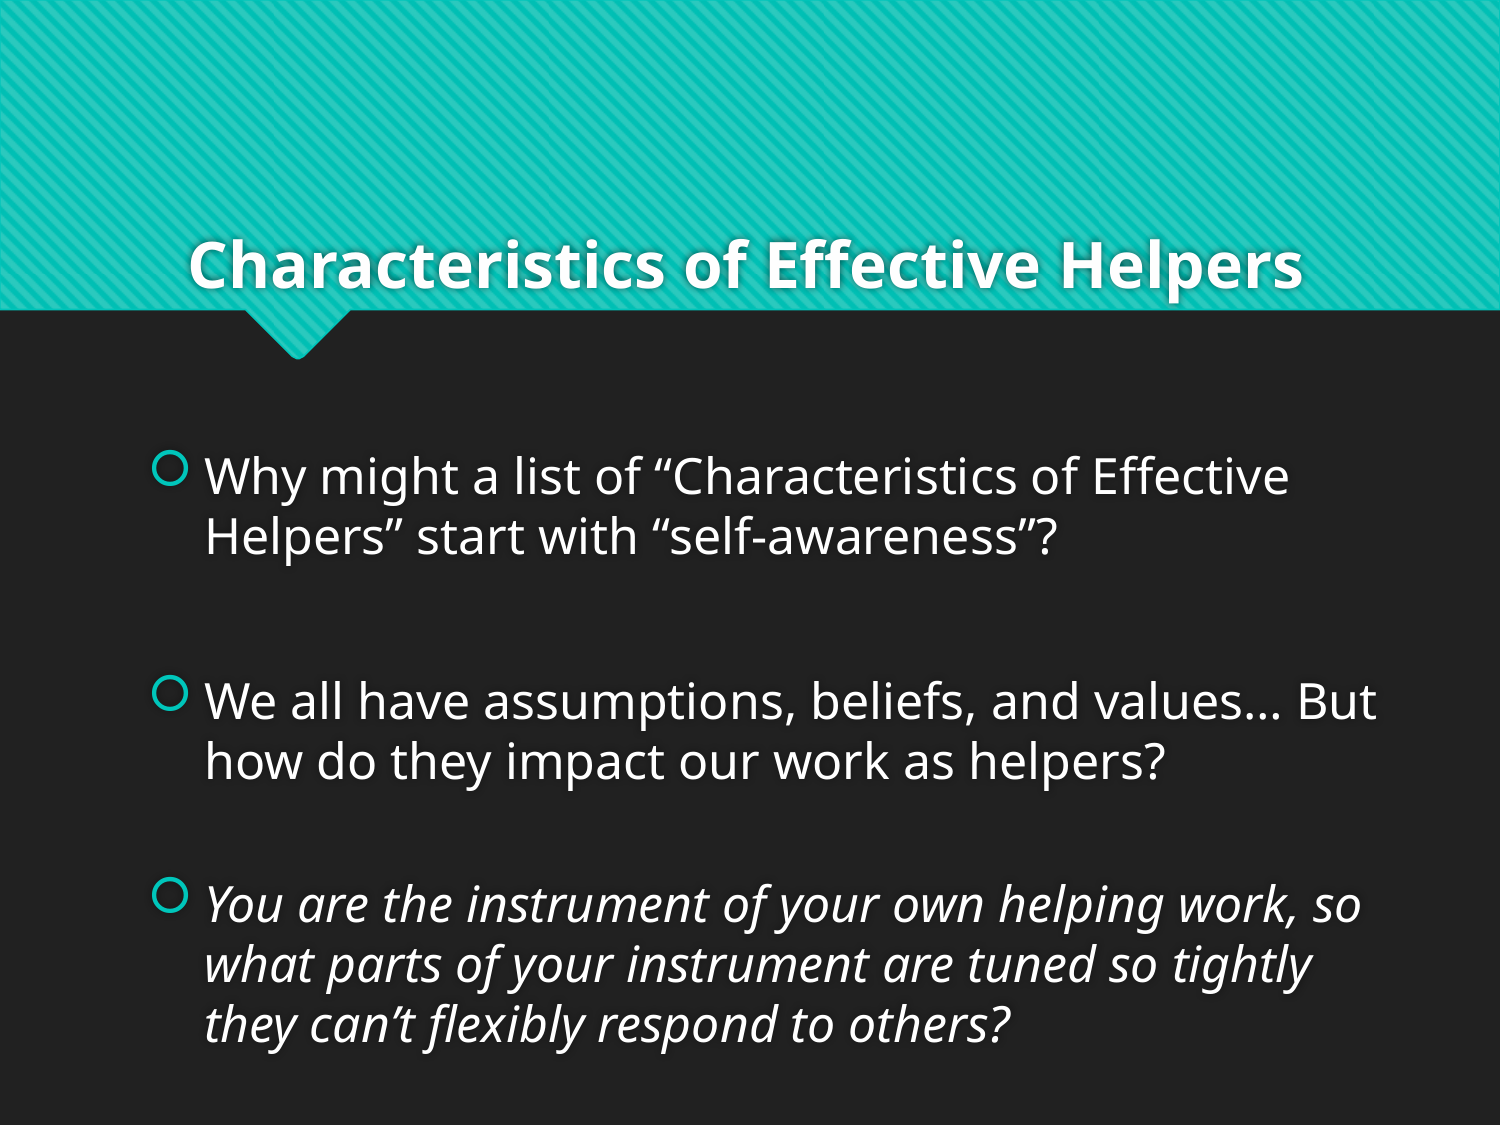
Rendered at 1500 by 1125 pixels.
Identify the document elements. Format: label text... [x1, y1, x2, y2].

title Characteristics of Effective Helpers [128, 149, 1363, 310]
list Why might a list of “Characteristics of Effective Helpers” start with “self-awareness”? We all have assumptions, beliefs, and values… But how do they impact our work as helpers? You are the instrument of your own helping work, so what parts of your instrument are tuned so tightly they can’t flexibly respond to others? [132, 364, 1413, 1100]
